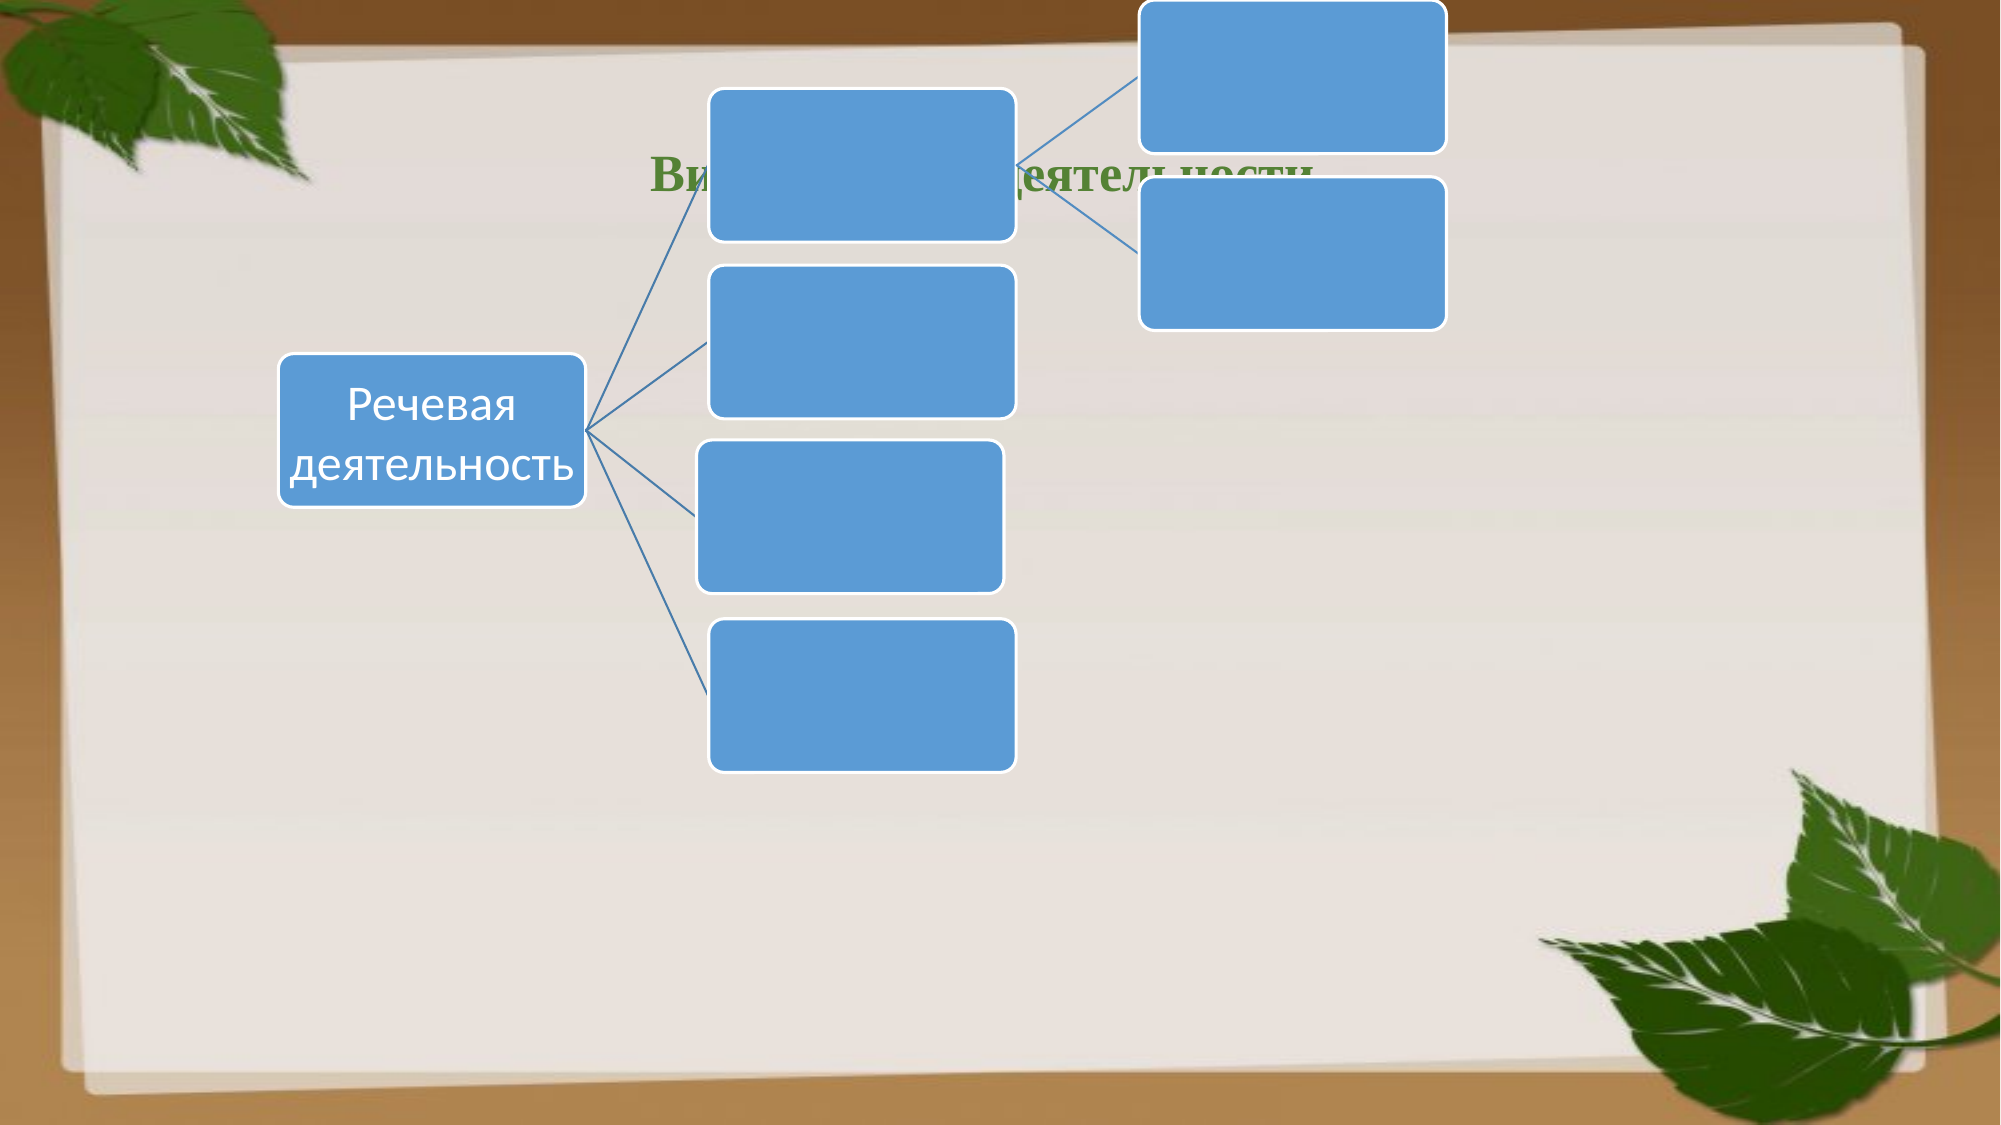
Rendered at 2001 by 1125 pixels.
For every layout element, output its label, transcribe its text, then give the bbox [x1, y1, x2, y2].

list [0, 240, 1725, 1014]
title Виды речевой деятельности [120, 49, 1137, 240]
picture [0, 0, 2001, 1125]
picture [0, 0, 1145, 240]
title Виды речевой деятельности [1020, 49, 1846, 267]
